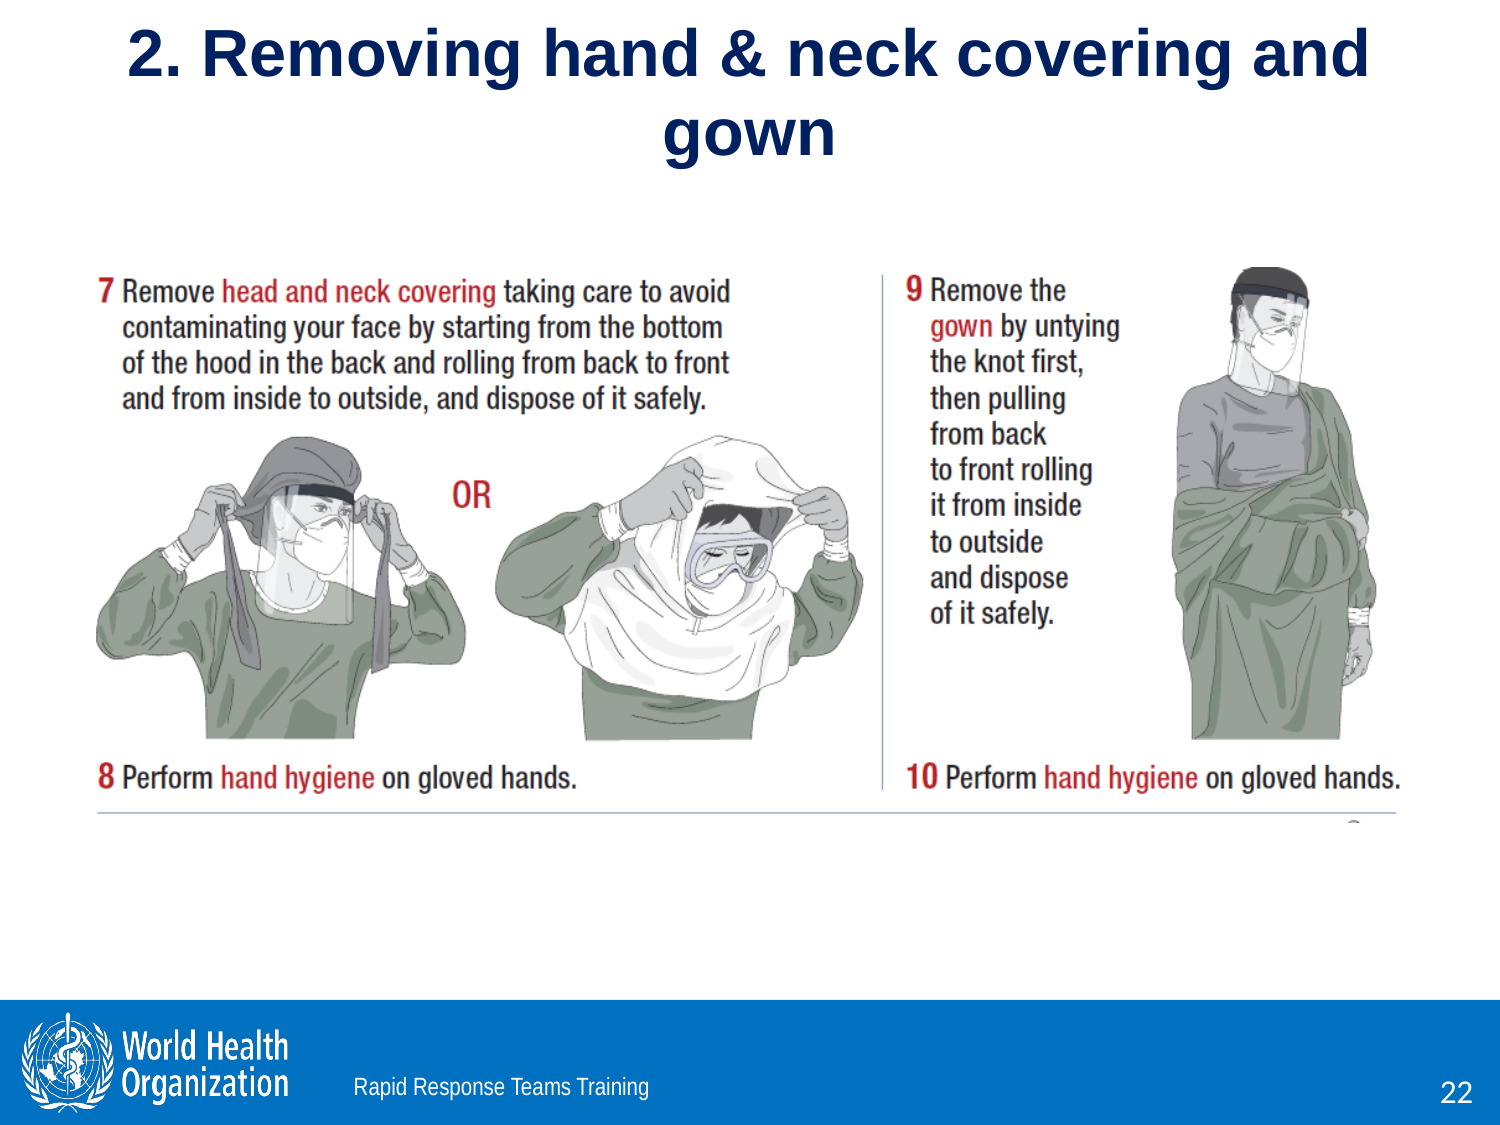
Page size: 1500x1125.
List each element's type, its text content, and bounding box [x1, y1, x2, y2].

title 2. Removing hand & neck covering and gown [17, 0, 1483, 183]
picture [21, 1012, 288, 1113]
picture [38, 266, 1483, 823]
